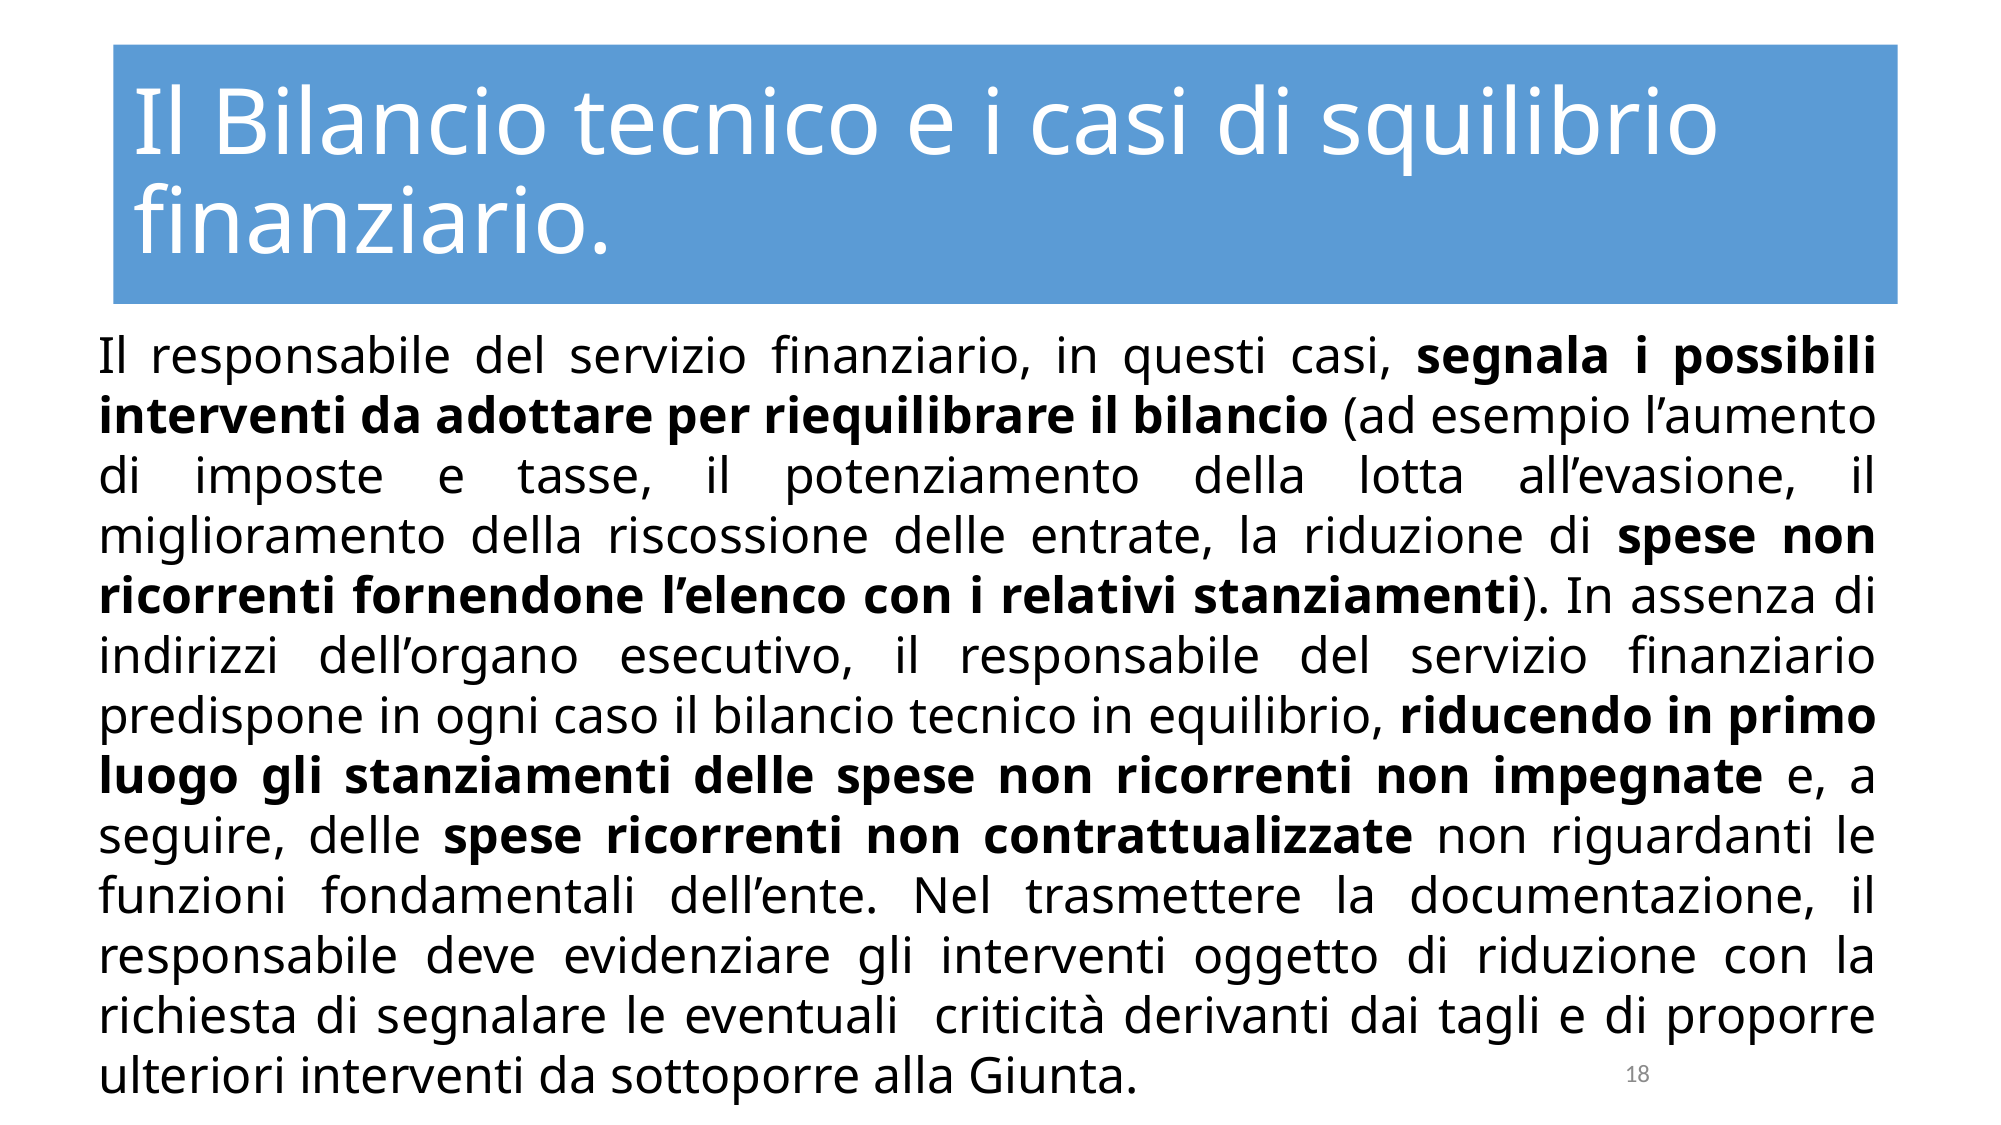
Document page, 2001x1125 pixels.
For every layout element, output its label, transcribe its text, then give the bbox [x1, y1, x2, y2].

title Il Bilancio tecnico e i casi di squilibrio finanziario. [113, 44, 1898, 303]
text_box Il responsabile del servizio finanziario, in questi casi, segnala i possibili interventi da adottare per riequilibrare il bilancio (ad esempio l’aumento di imposte e tasse, il potenziamento della lotta all’evasione, il miglioramento della riscossione delle entrate, la riduzione di spese non ricorrenti fornendone l’elenco con i relativi stanziamenti). In assenza di indirizzi dell’organo esecutivo, il responsabile del servizio finanziario predispone in ogni caso il bilancio tecnico in equilibrio, riducendo in primo luogo gli stanziamenti delle spese non ricorrenti non impegnate e, a seguire, delle spese ricorrenti non contrattualizzate non riguardanti le funzioni fondamentali dell’ente. Nel trasmettere la documentazione, il responsabile deve evidenziare gli interventi oggetto di riduzione con la richiesta di segnalare le eventuali criticità derivanti dai tagli e di proporre ulteriori interventi da sottoporre alla Giunta. [78, 303, 1898, 1044]
slide_number 19 [1412, 1044, 1863, 1103]
